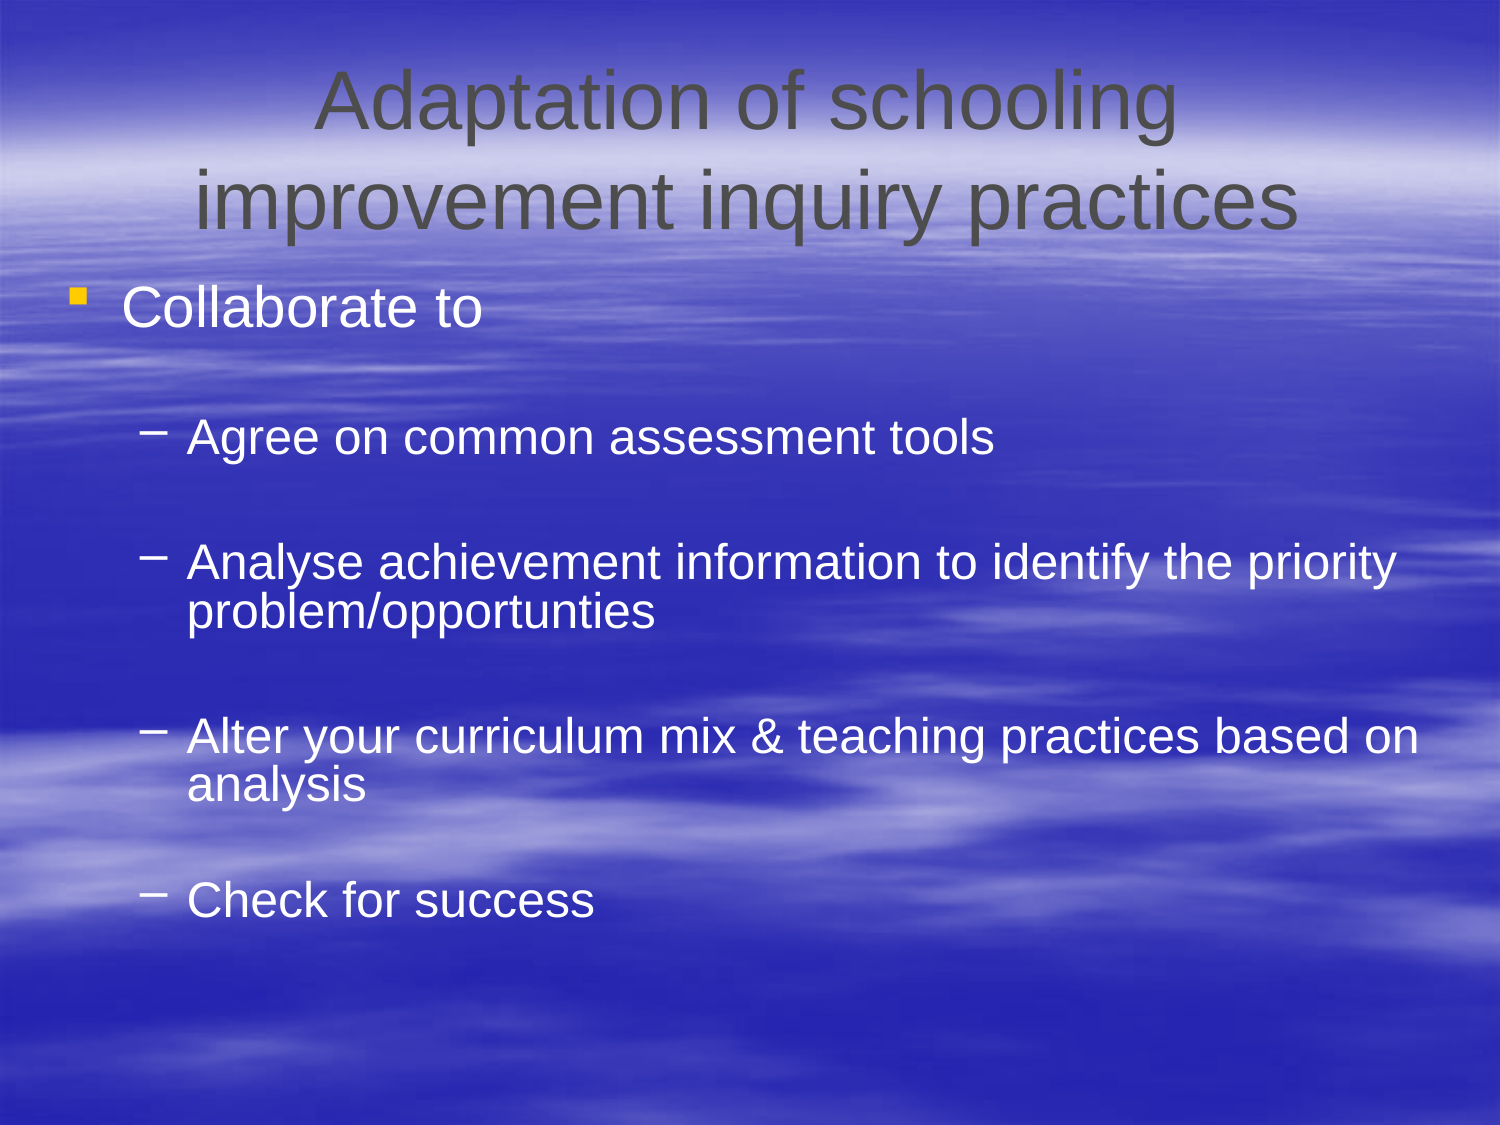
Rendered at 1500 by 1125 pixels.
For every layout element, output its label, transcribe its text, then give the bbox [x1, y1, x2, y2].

title Adaptation of schooling improvement inquiry practices [49, 37, 1446, 256]
list Collaborate to Agree on common assessment tools Analyse achievement information to identify the priority problem/opportunties Alter your curriculum mix & teaching practices based on analysis Check for success [49, 274, 1451, 1001]
